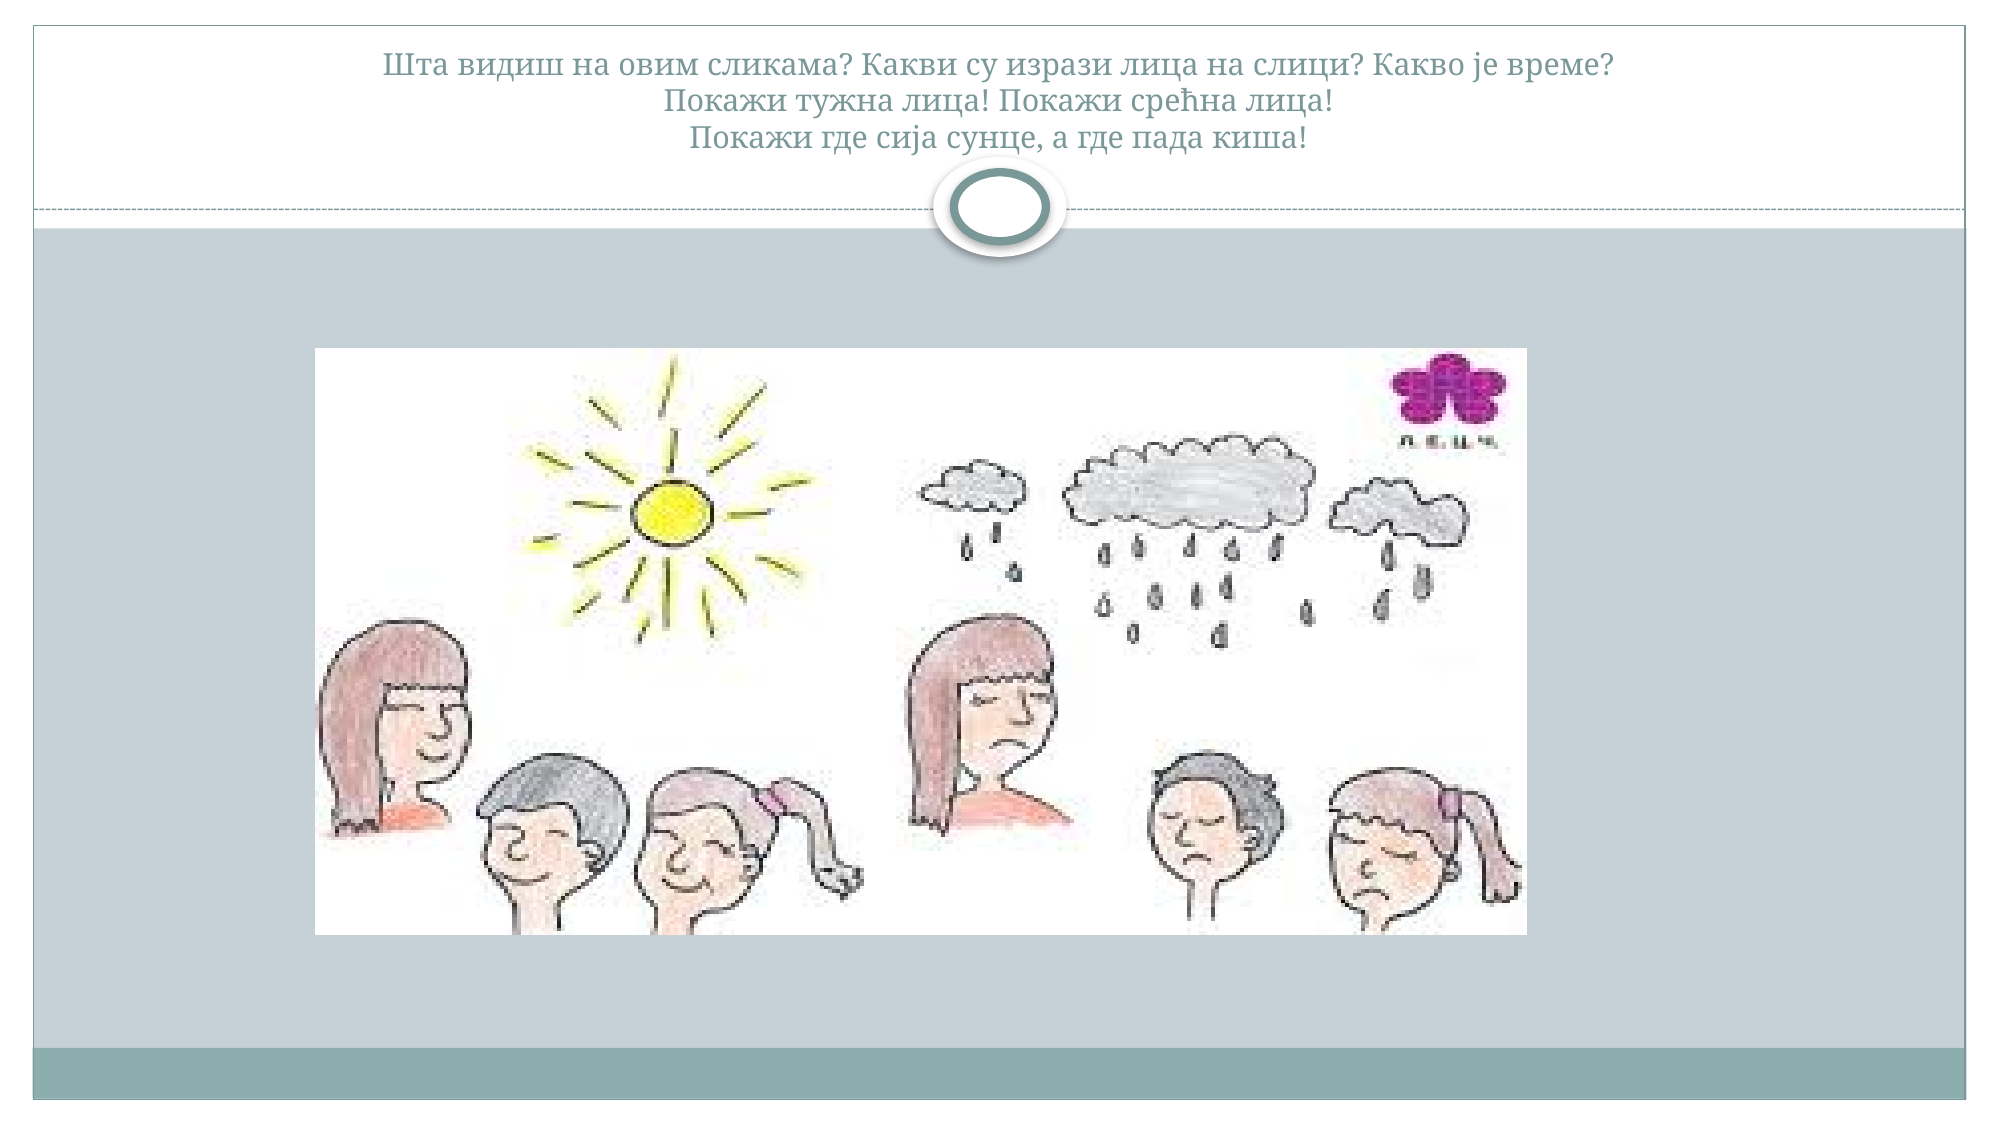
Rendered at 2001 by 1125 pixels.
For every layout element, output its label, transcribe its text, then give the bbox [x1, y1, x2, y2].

title Шта видиш на овим сликама? Какви су изрази лица на слици? Какво је време? Покажи тужна лица! Покажи срећна лица! Покажи где сија сунце, а где пада киша! [66, 37, 1933, 162]
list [315, 347, 1528, 935]
